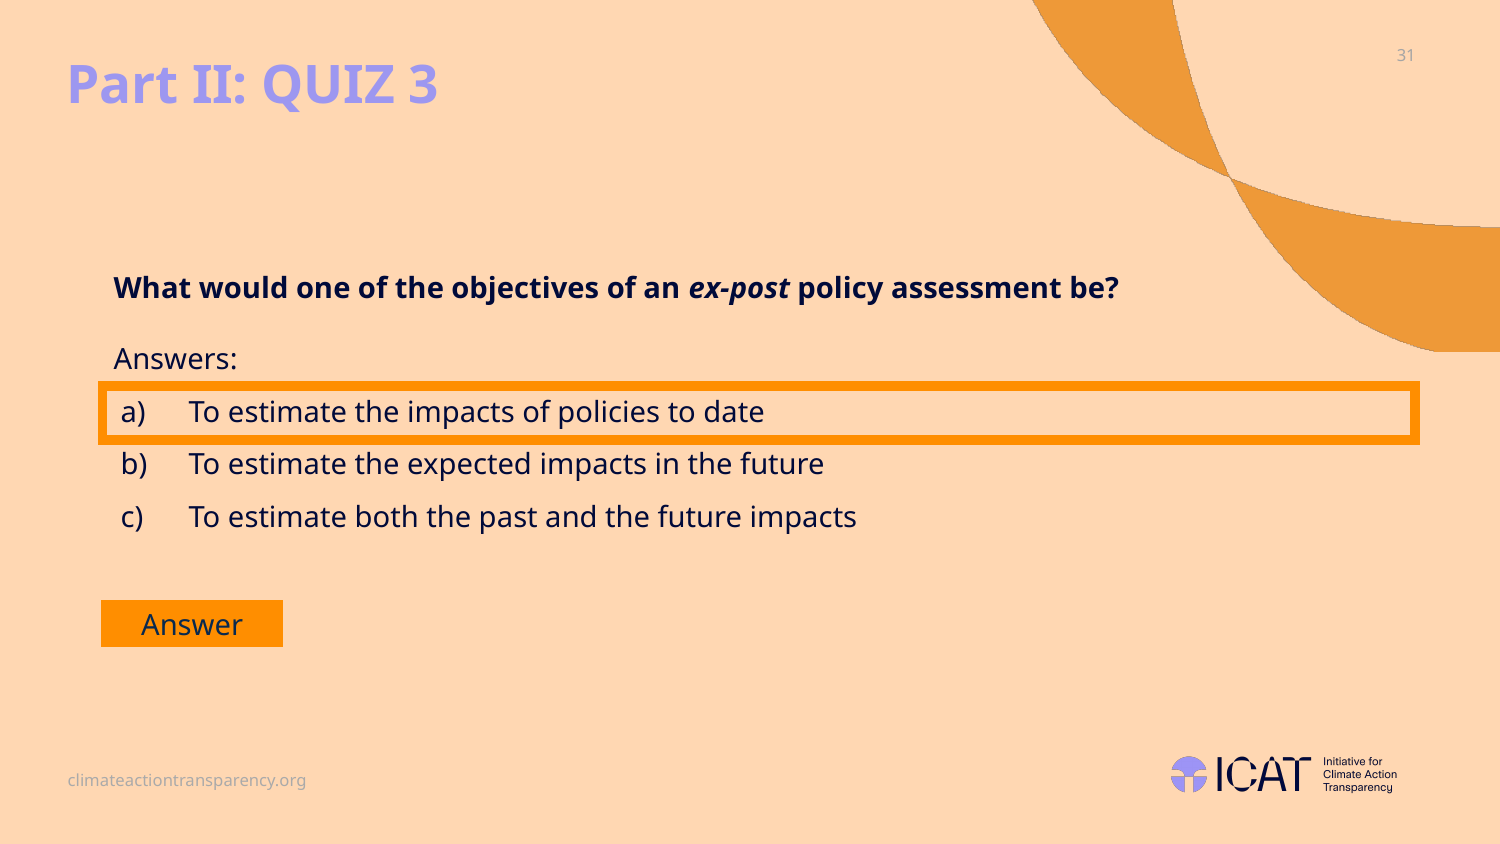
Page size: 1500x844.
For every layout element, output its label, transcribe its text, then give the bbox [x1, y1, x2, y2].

picture [1171, 724, 1430, 824]
list What would one of the objectives of an ex-post policy assessment be? [98, 204, 1416, 363]
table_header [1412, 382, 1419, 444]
text_box Answer [102, 601, 282, 647]
picture [976, 0, 1500, 352]
text_box [102, 385, 1415, 440]
title Part II: QUIZ 3 [51, 35, 1449, 130]
list Answers: To estimate the impacts of policies to date To estimate the expected impacts in the future To estimate both the past and the future impacts [98, 363, 1412, 696]
